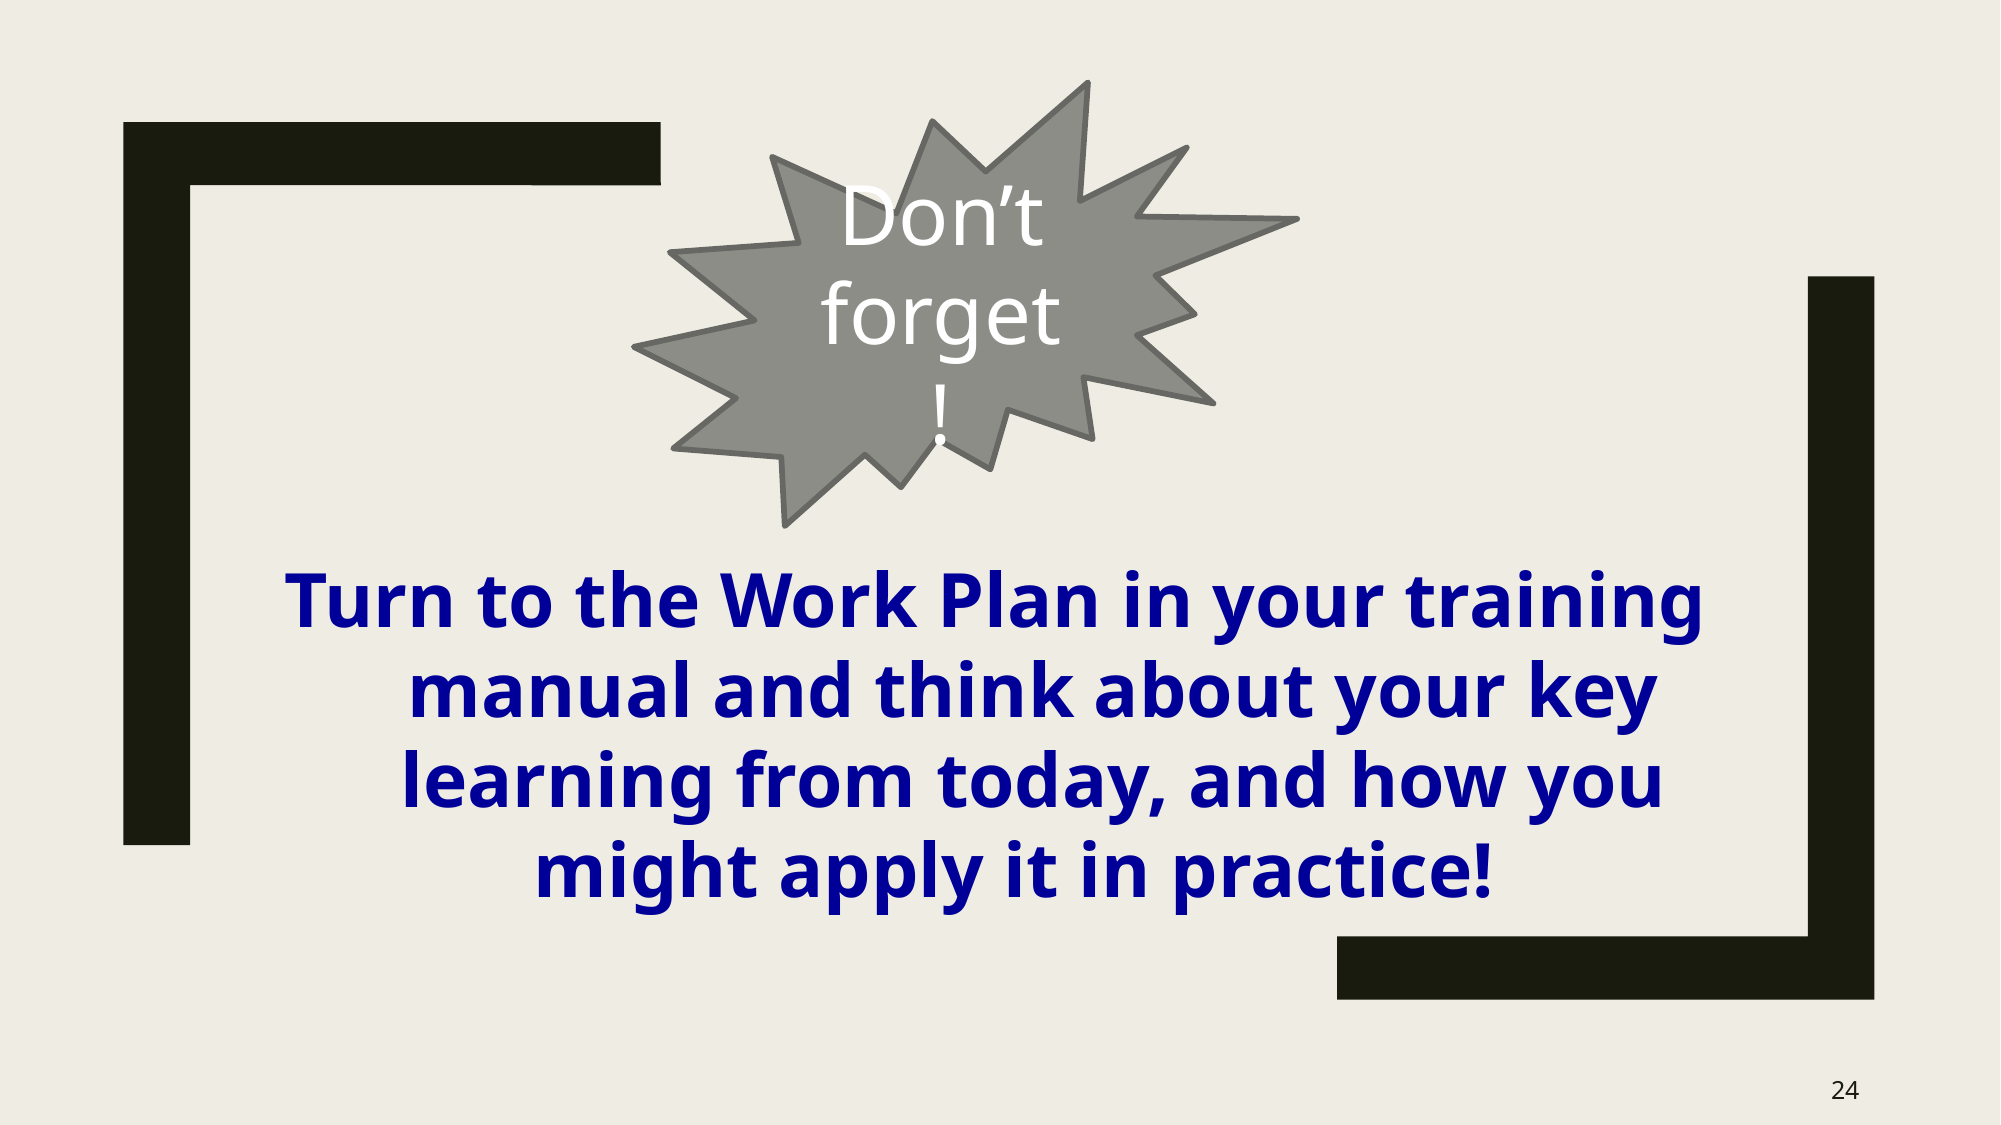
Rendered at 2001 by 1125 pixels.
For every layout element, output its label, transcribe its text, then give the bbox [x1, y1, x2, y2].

text_box Don’t forget! [630, 79, 1300, 529]
slide_number 24 [1612, 1058, 1875, 1125]
subtitle Turn to the Work Plan in your training manual and think about your key learning from today, and how you might apply it in practice! [190, 545, 1803, 936]
